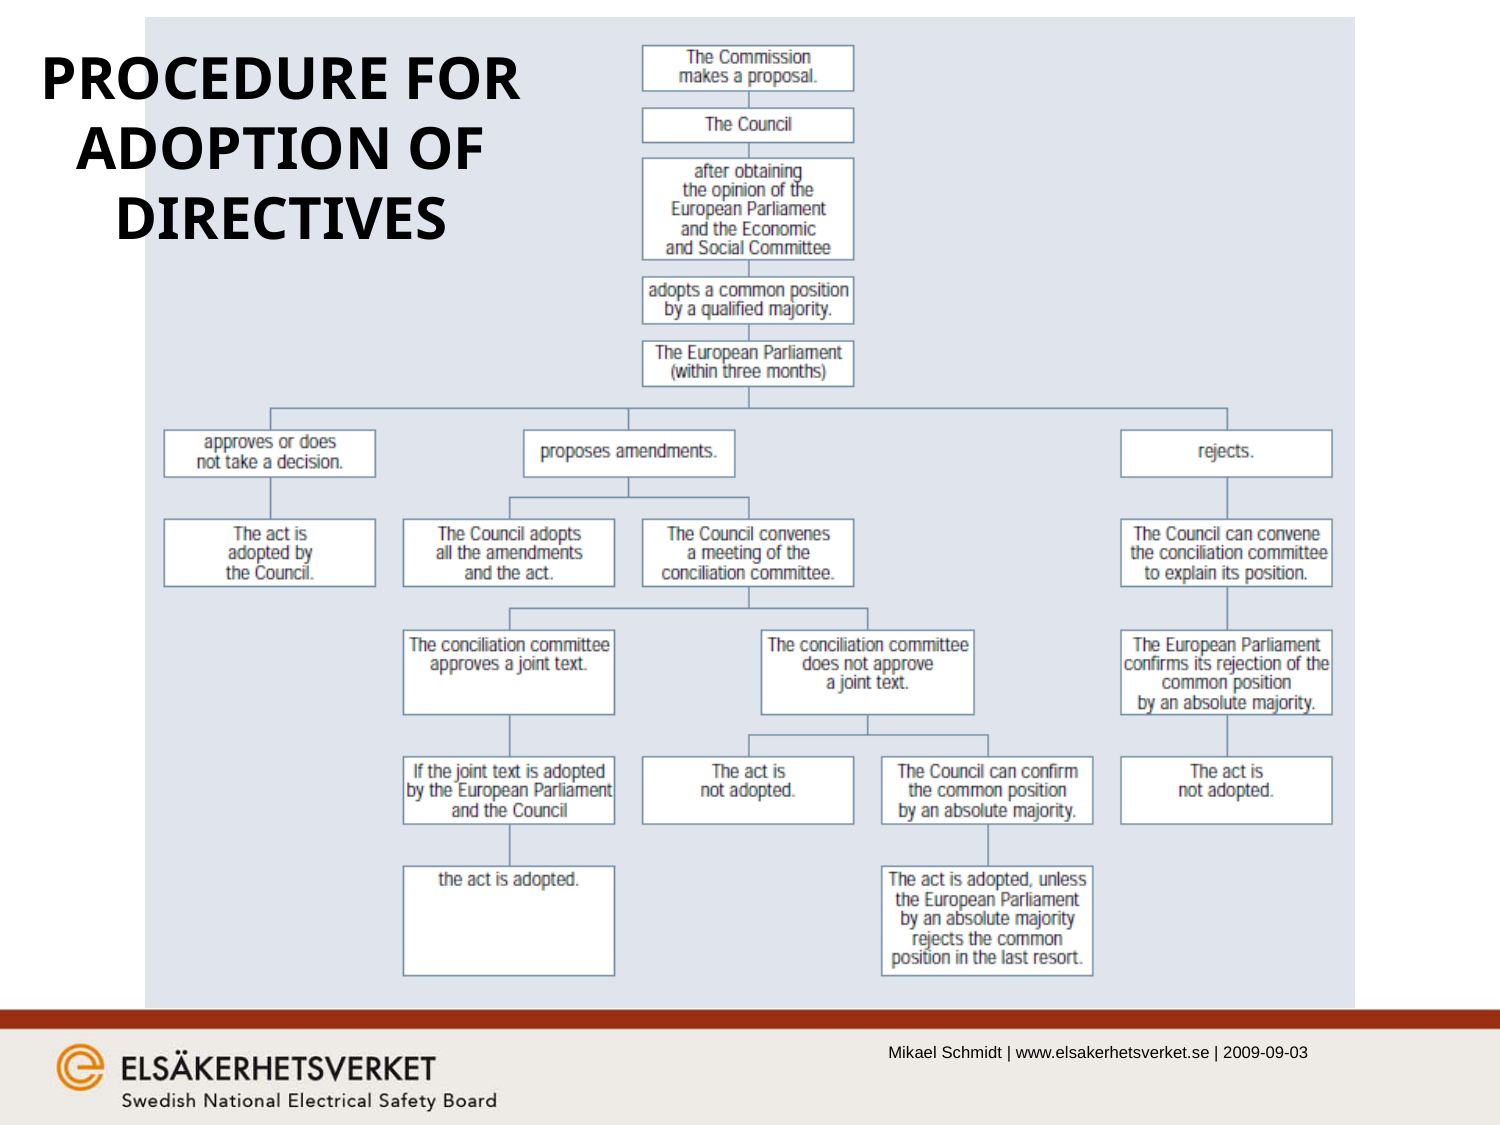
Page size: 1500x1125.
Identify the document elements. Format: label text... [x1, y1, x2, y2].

picture [0, 0, 1500, 1125]
footer Mikael Schmidt | www.elsakerhetsverket.se | 2009-09-03 [738, 1034, 1460, 1103]
title PROCEDURE FOR ADOPTION OF DIRECTIVES [11, 11, 551, 282]
